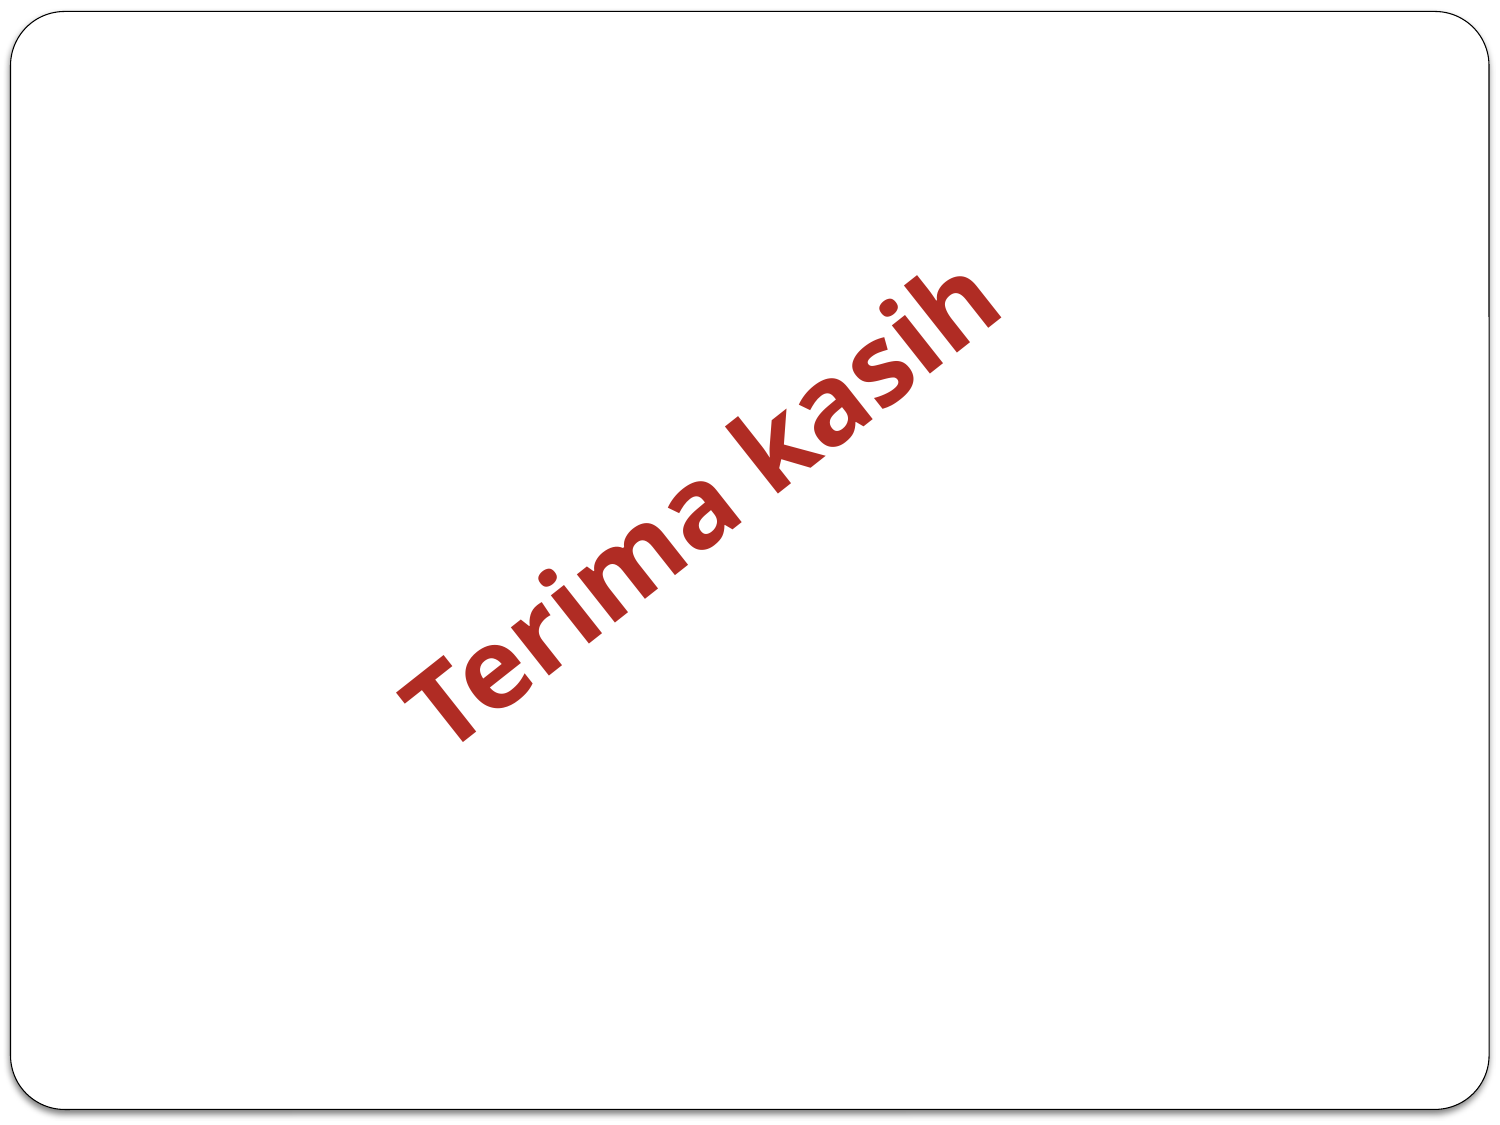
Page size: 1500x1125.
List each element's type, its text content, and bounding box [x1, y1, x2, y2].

text_box Terima kasih [292, 155, 1105, 843]
